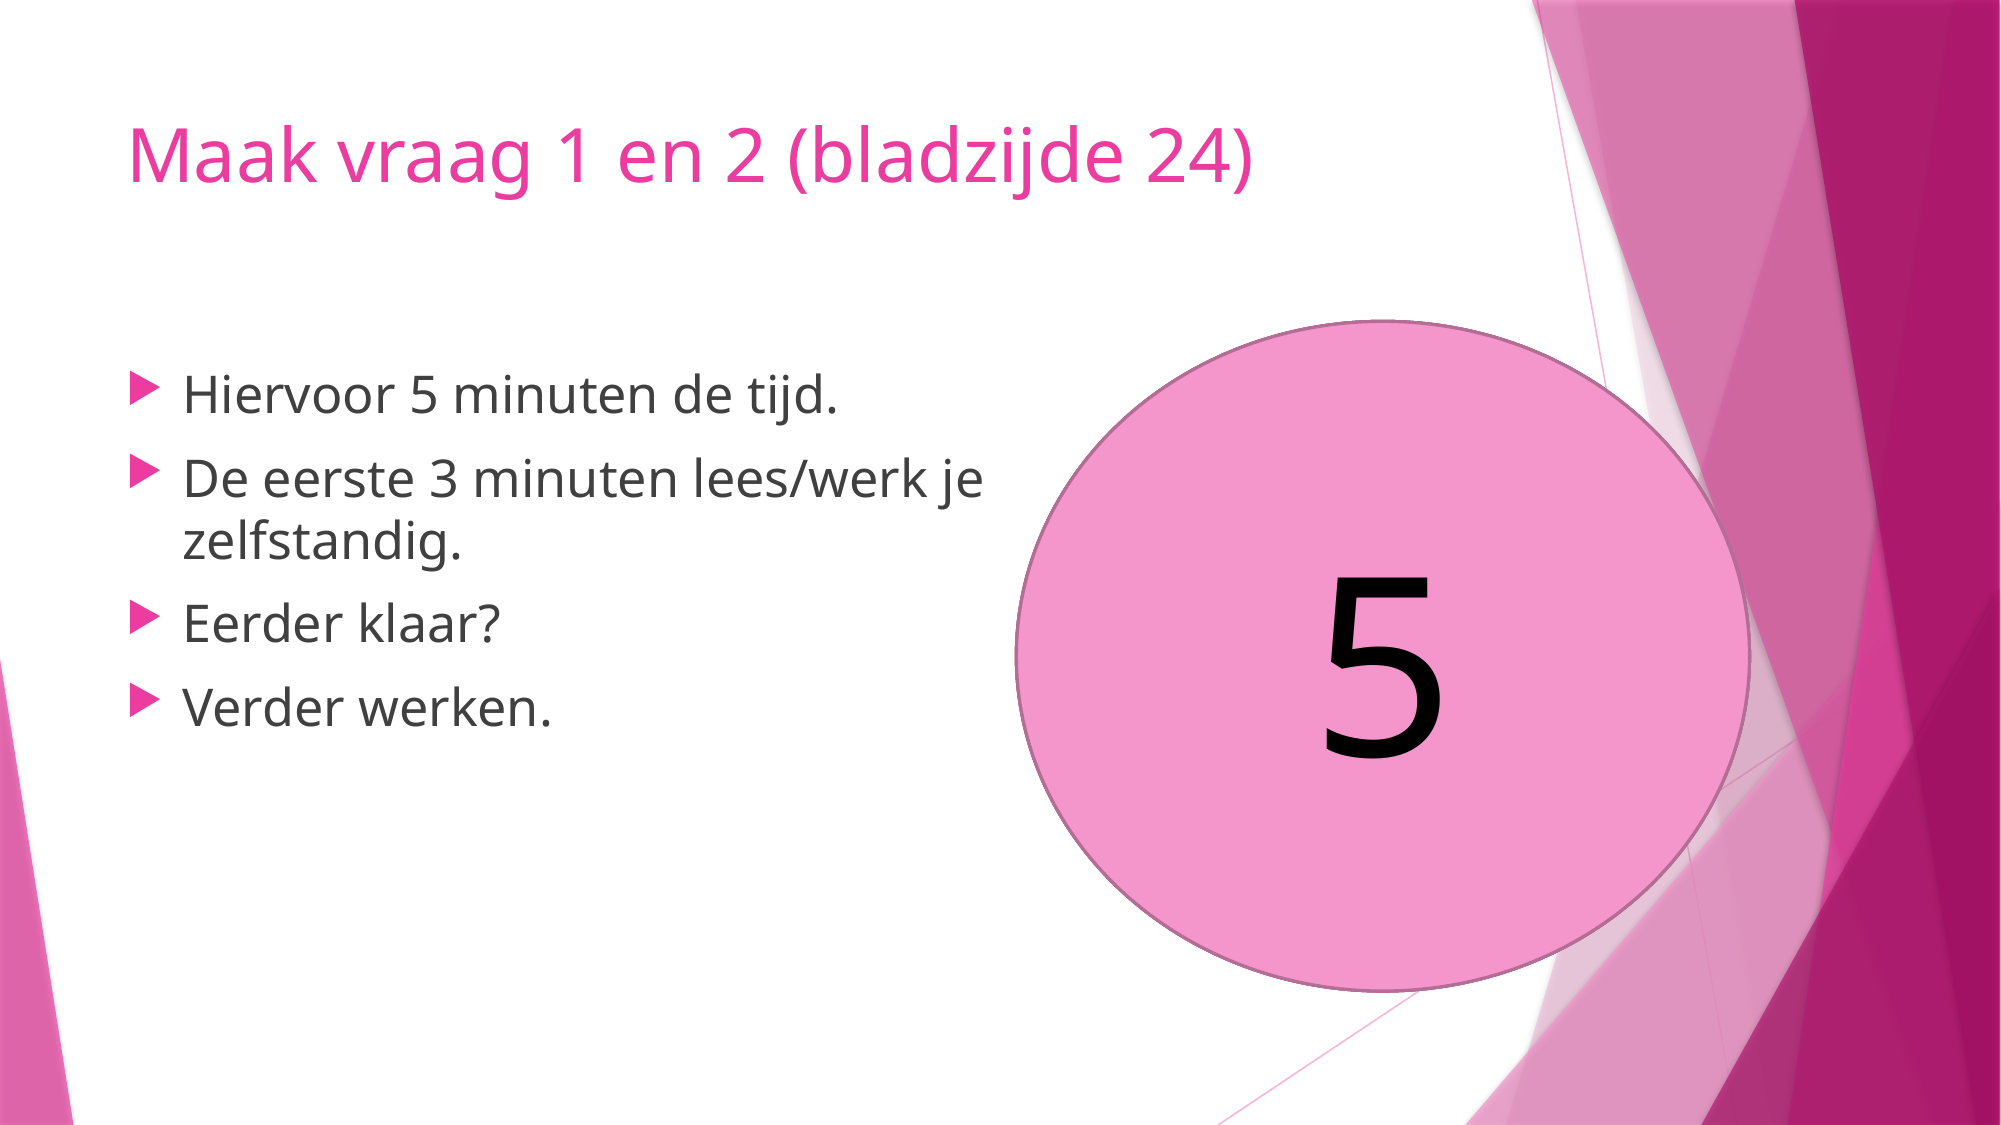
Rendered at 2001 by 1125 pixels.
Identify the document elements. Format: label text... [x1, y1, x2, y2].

text_box 5 [1014, 319, 1752, 993]
title Maak vraag 1 en 2 (bladzijde 24) [111, 99, 1522, 317]
list Hiervoor 5 minuten de tijd. De eerste 3 minuten lees/werk je zelfstandig. Eerder klaar? Verder werken. [111, 354, 1046, 992]
